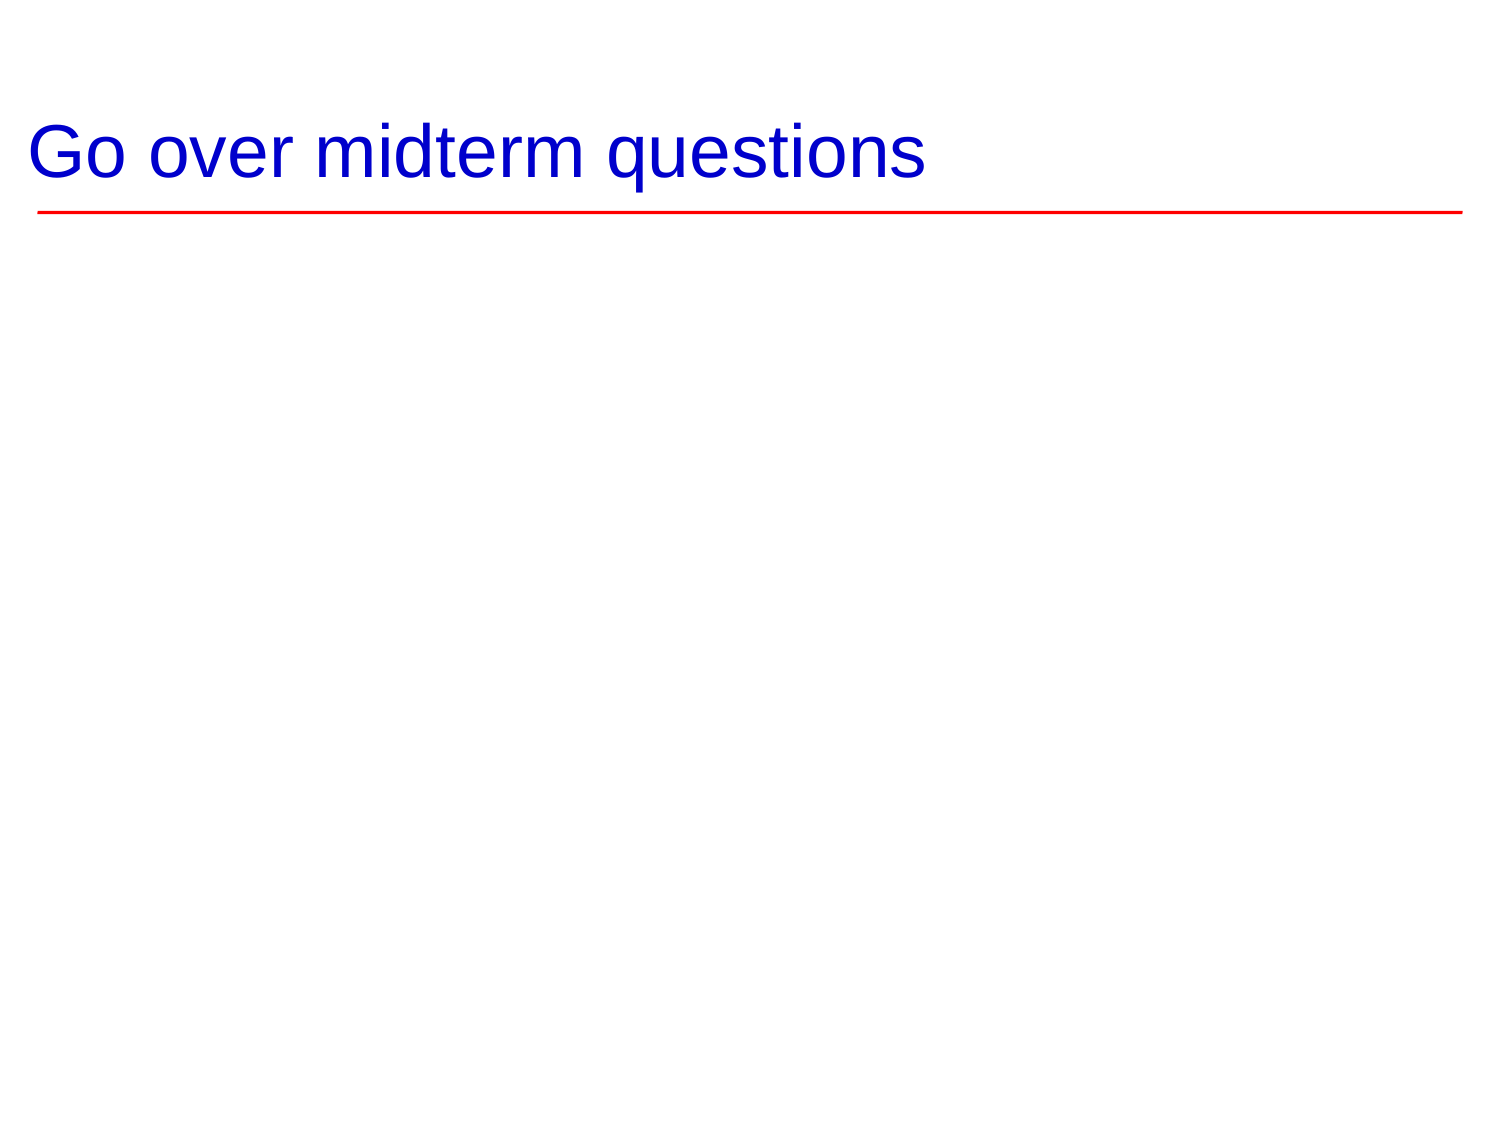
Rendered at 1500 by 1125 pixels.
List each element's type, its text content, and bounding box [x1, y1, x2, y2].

title Go over midterm questions [12, 0, 1488, 201]
